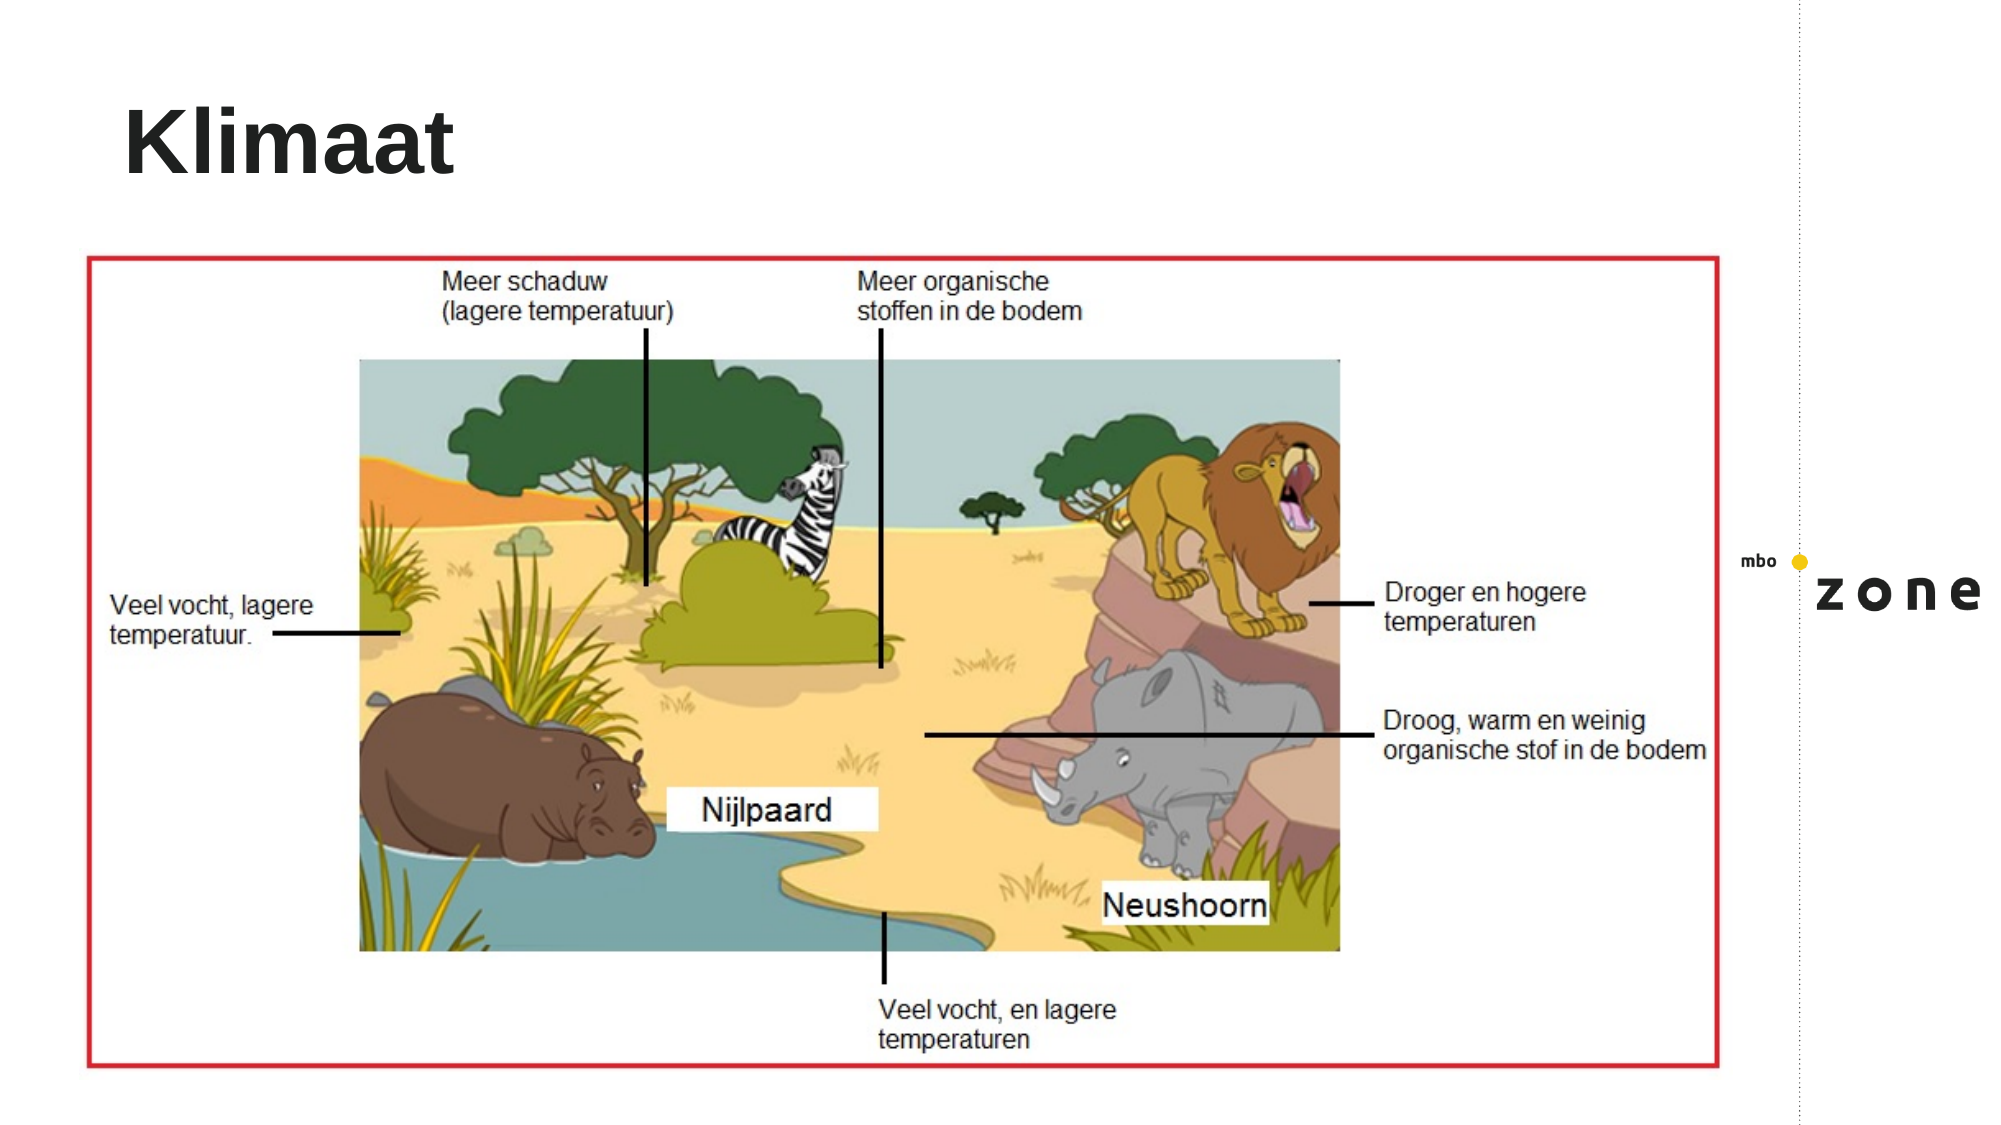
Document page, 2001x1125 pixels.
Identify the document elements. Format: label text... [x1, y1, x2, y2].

picture [79, 0, 2001, 1125]
title Klimaat [124, 94, 1607, 248]
